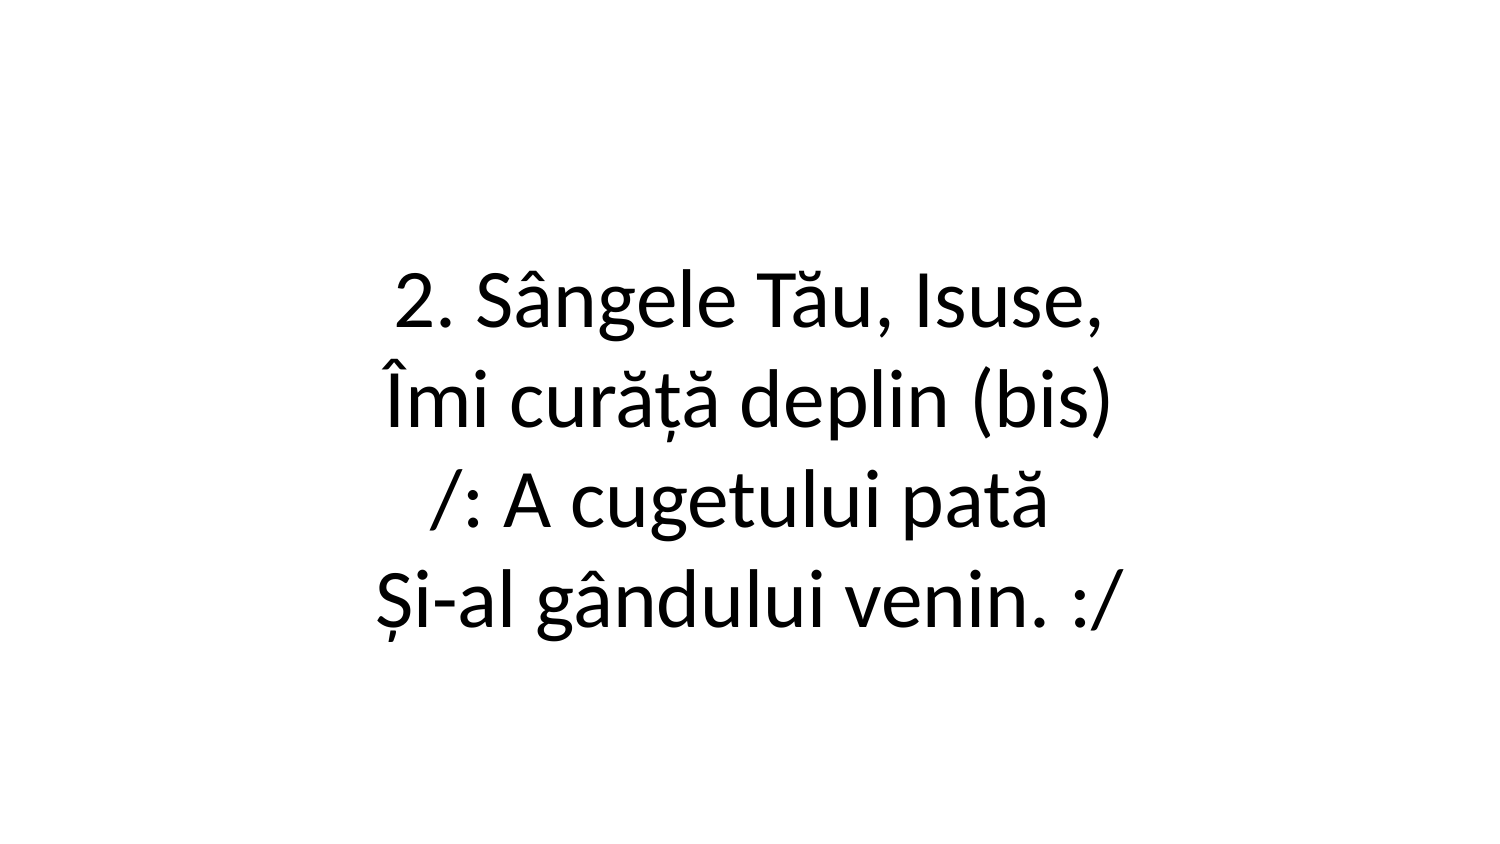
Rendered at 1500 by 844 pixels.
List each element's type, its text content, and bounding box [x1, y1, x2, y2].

text_box 2. Sângele Tău, Isuse, Îmi curăță deplin (bis) /: A cugetului pată Și-al gândului venin. :/ [360, 192, 1140, 652]
